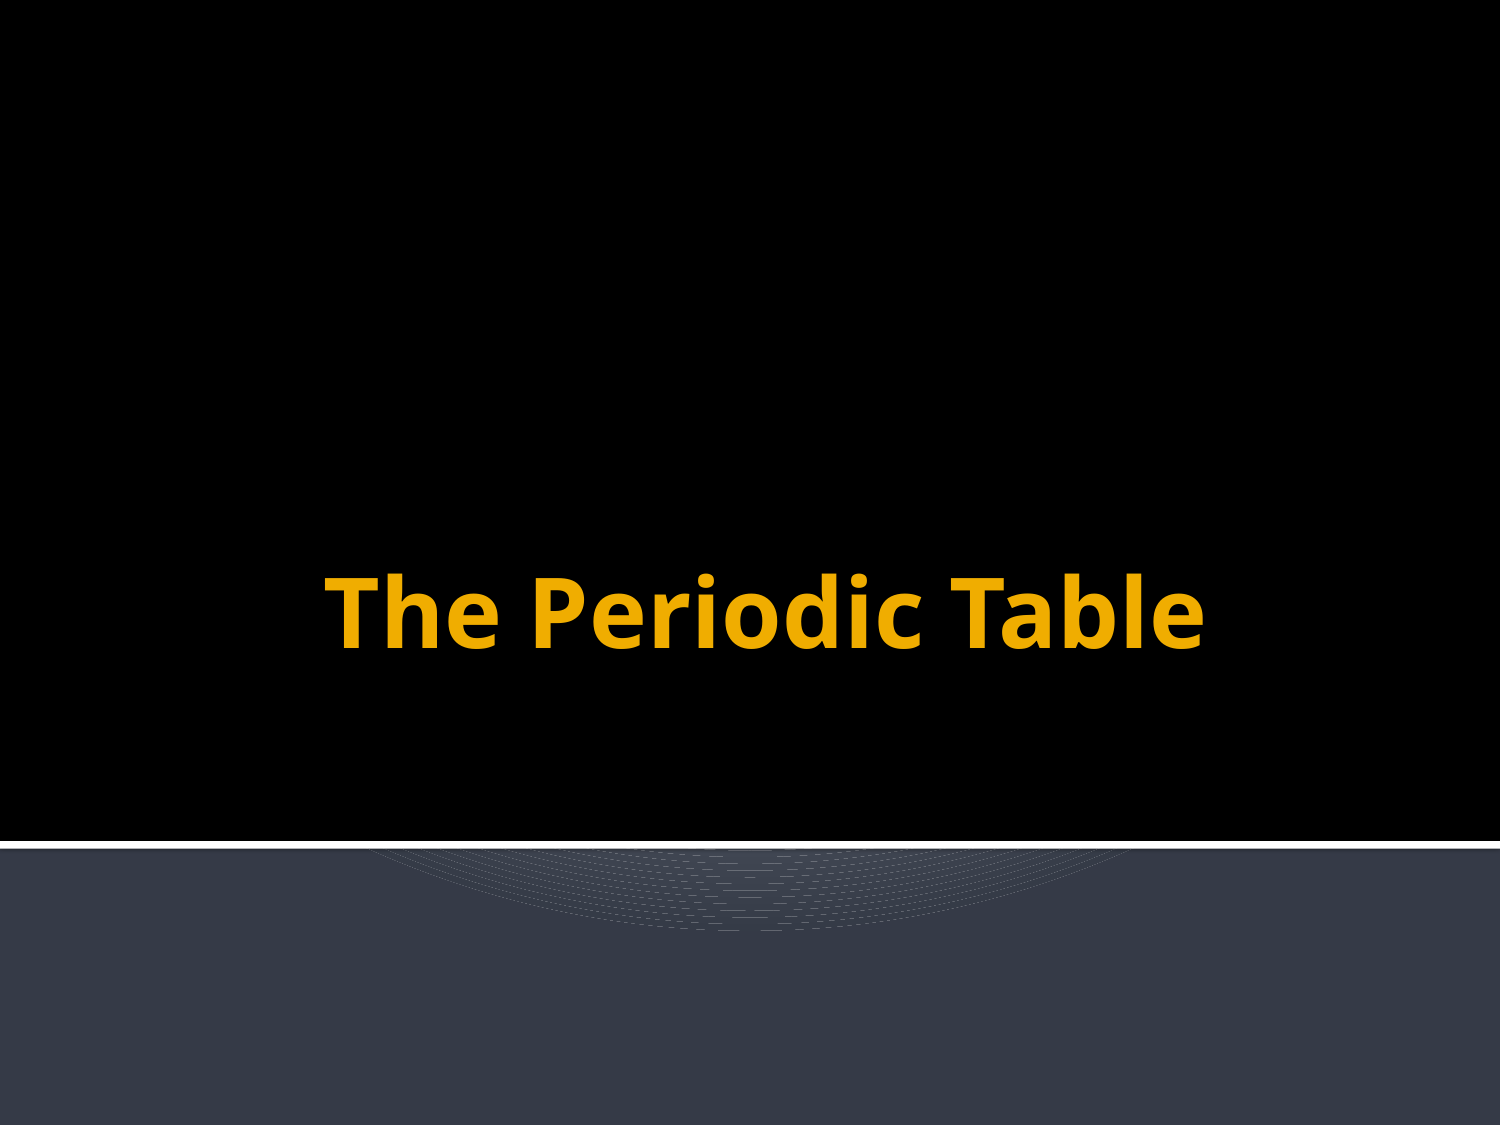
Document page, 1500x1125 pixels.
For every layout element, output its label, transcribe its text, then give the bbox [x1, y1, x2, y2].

title The Periodic Table [112, 550, 1438, 825]
